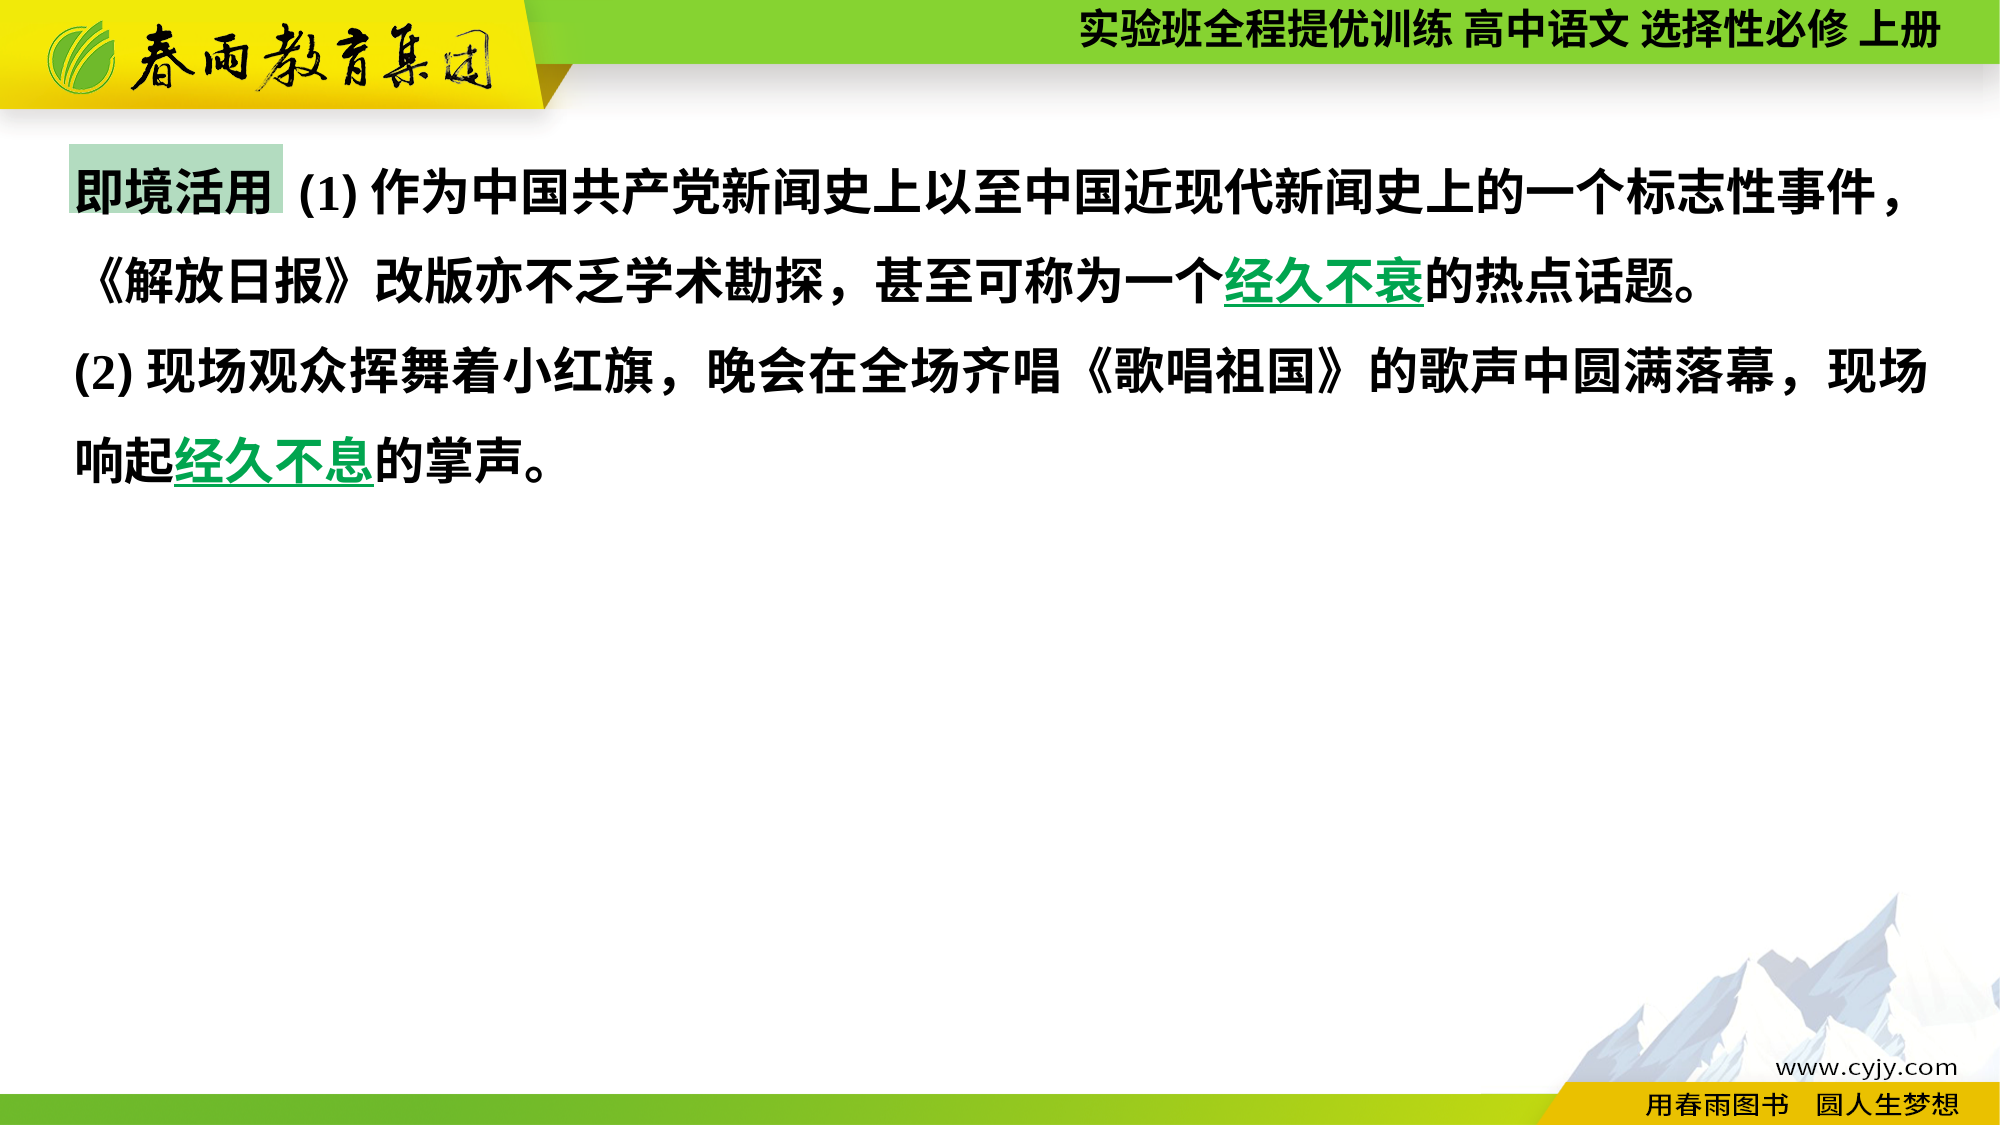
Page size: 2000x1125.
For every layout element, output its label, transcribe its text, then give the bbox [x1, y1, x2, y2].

picture [0, 0, 2000, 1125]
list 即境活用 (1)作为中国共产党新闻史上以至中国近现代新闻史上的一个标志性事件，《解放日报》改版亦不乏学术勘探，甚至可称为一个经久不衰的热点话题。 (2)现场观众挥舞着小红旗，晚会在全场齐唱《歌唱祖国》的歌声中圆满落幕，现场响起经久不息的掌声。 [59, 122, 1944, 490]
